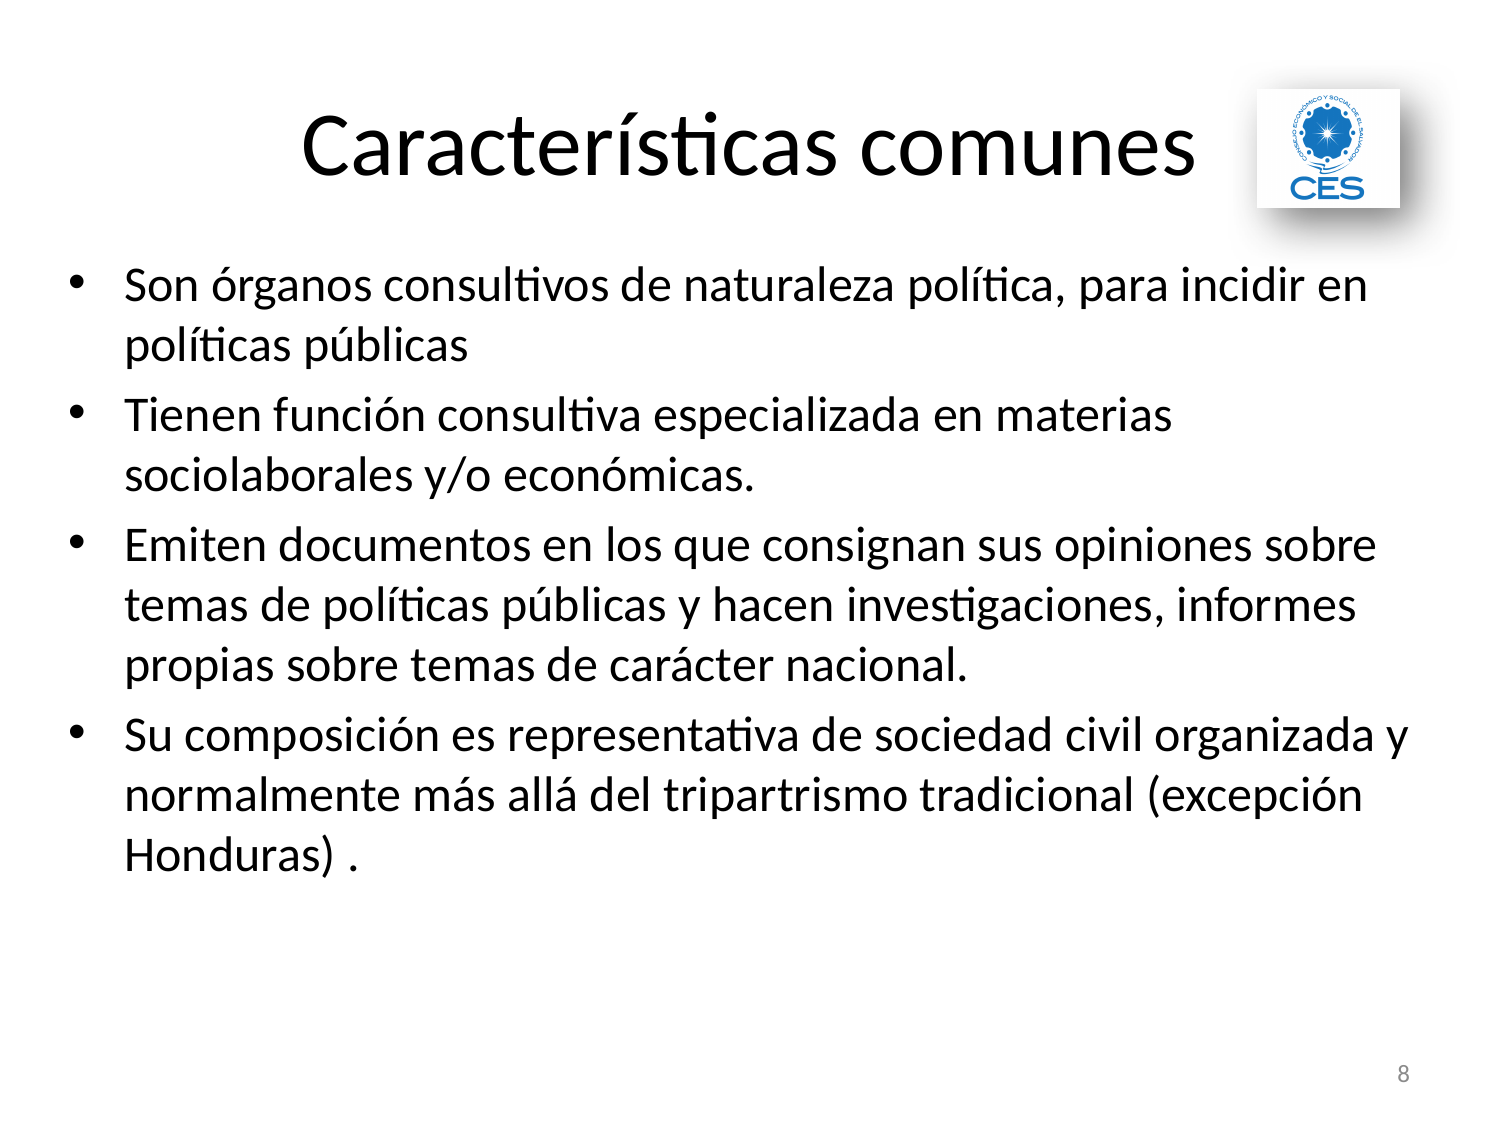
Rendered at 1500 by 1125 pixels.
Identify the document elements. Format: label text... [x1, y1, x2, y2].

title Características comunes [75, 45, 1425, 233]
picture [1257, 89, 1400, 209]
slide_number 8 [1074, 1042, 1425, 1103]
list Son órganos consultivos de naturaleza política, para incidir en políticas públicas Tienen función consultiva especializada en materias sociolaborales y/o económicas. Emiten documentos en los que consignan sus opiniones sobre temas de políticas públicas y hacen investigaciones, informes propias sobre temas de carácter nacional. Su composición es representativa de sociedad civil organizada y normalmente más allá del tripartrismo tradicional (excepción Honduras) . [53, 243, 1480, 1071]
